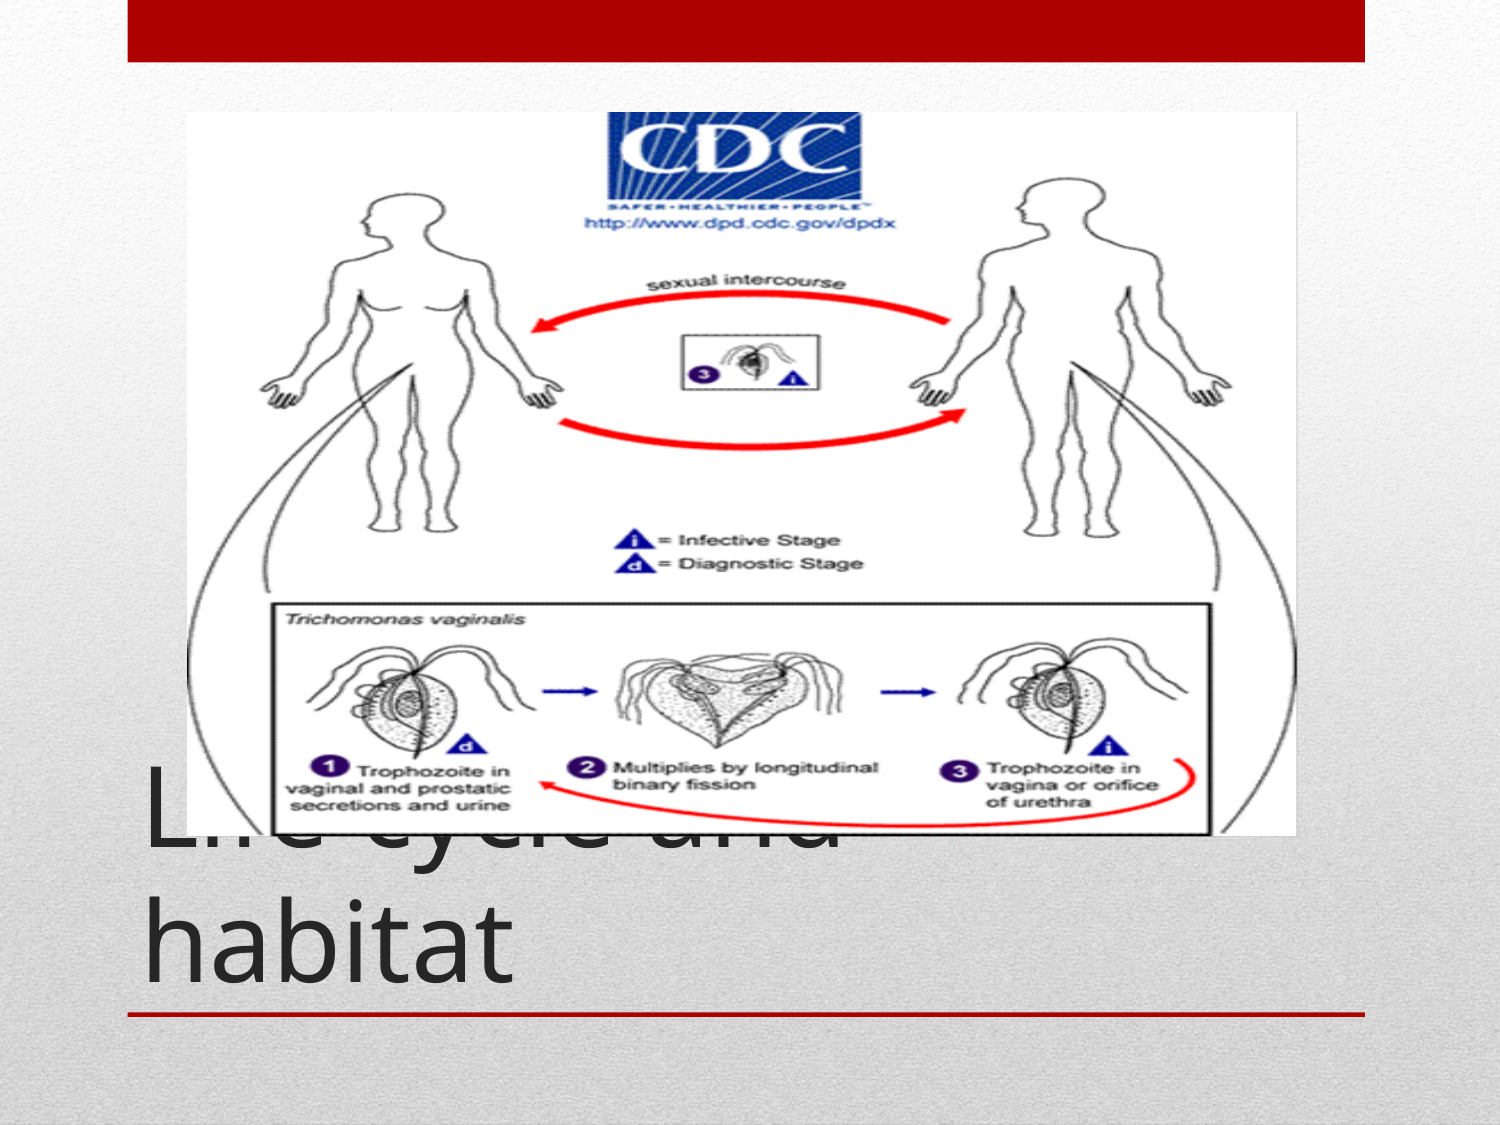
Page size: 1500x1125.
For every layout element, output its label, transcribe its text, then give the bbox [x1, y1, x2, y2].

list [186, 111, 1301, 839]
title Life cycle and habitat [125, 750, 1238, 1013]
